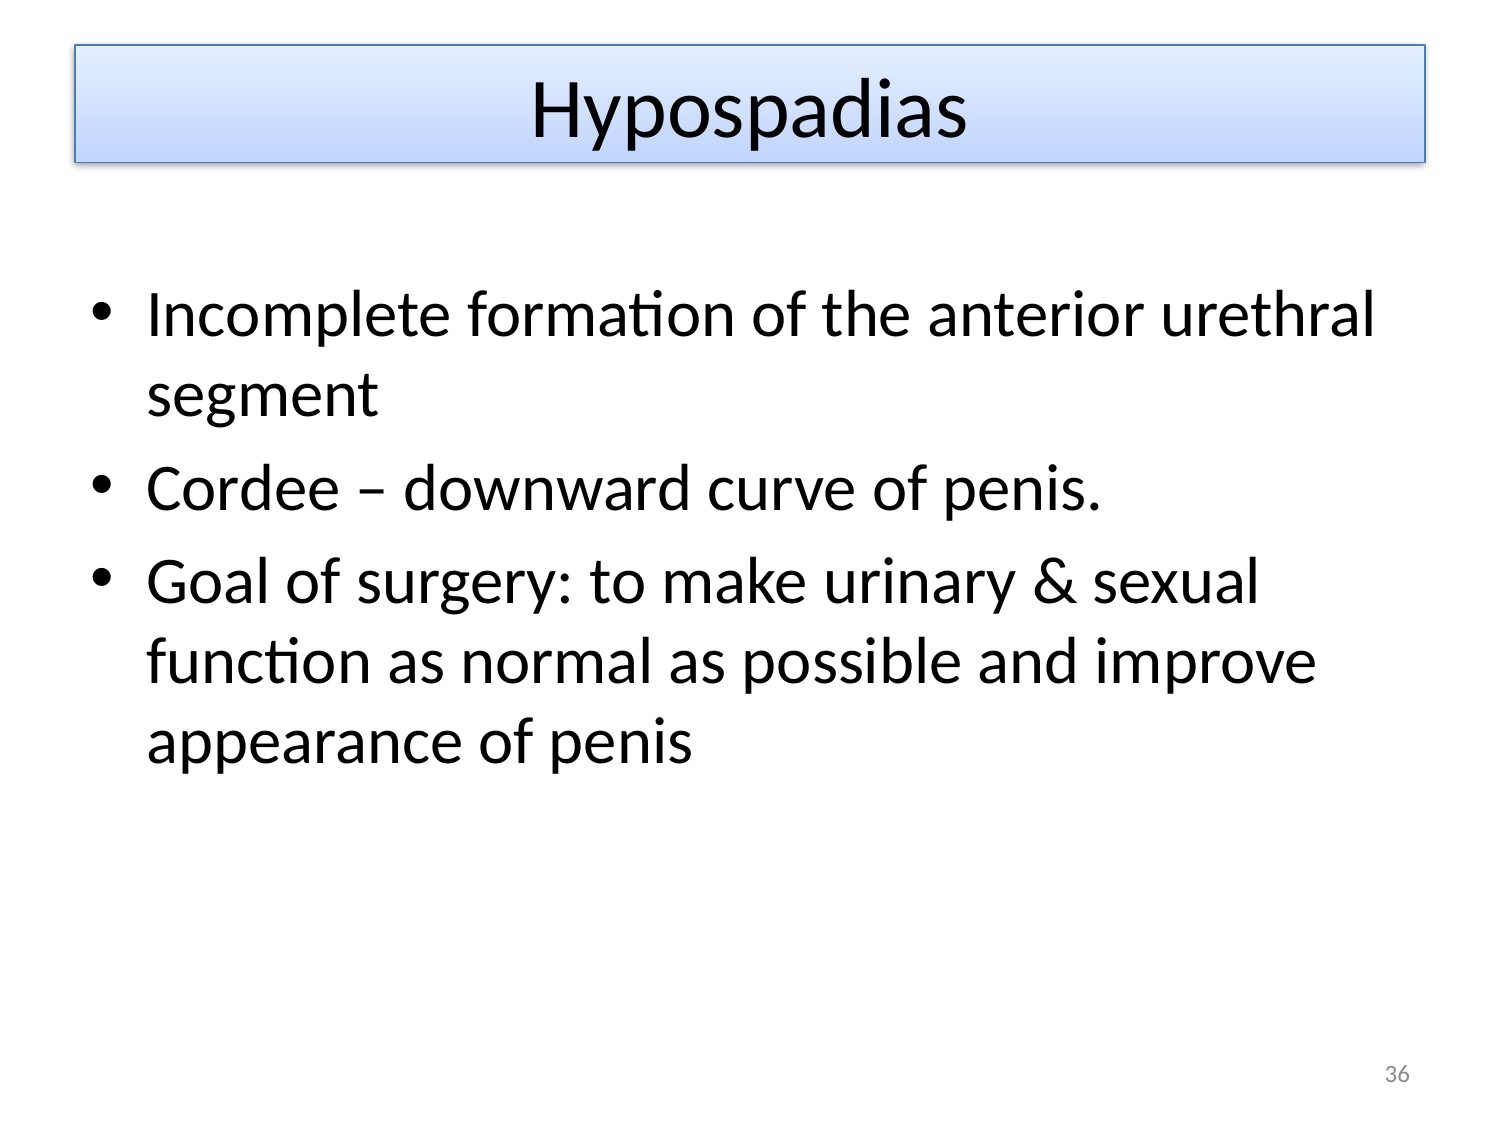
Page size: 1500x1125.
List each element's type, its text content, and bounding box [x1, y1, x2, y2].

title Hypospadias [74, 44, 1426, 163]
slide_number 36 [1074, 1042, 1425, 1103]
list Incomplete formation of the anterior urethral segment Cordee – downward curve of penis. Goal of surgery: to make urinary & sexual function as normal as possible and improve appearance of penis [75, 262, 1425, 1005]
